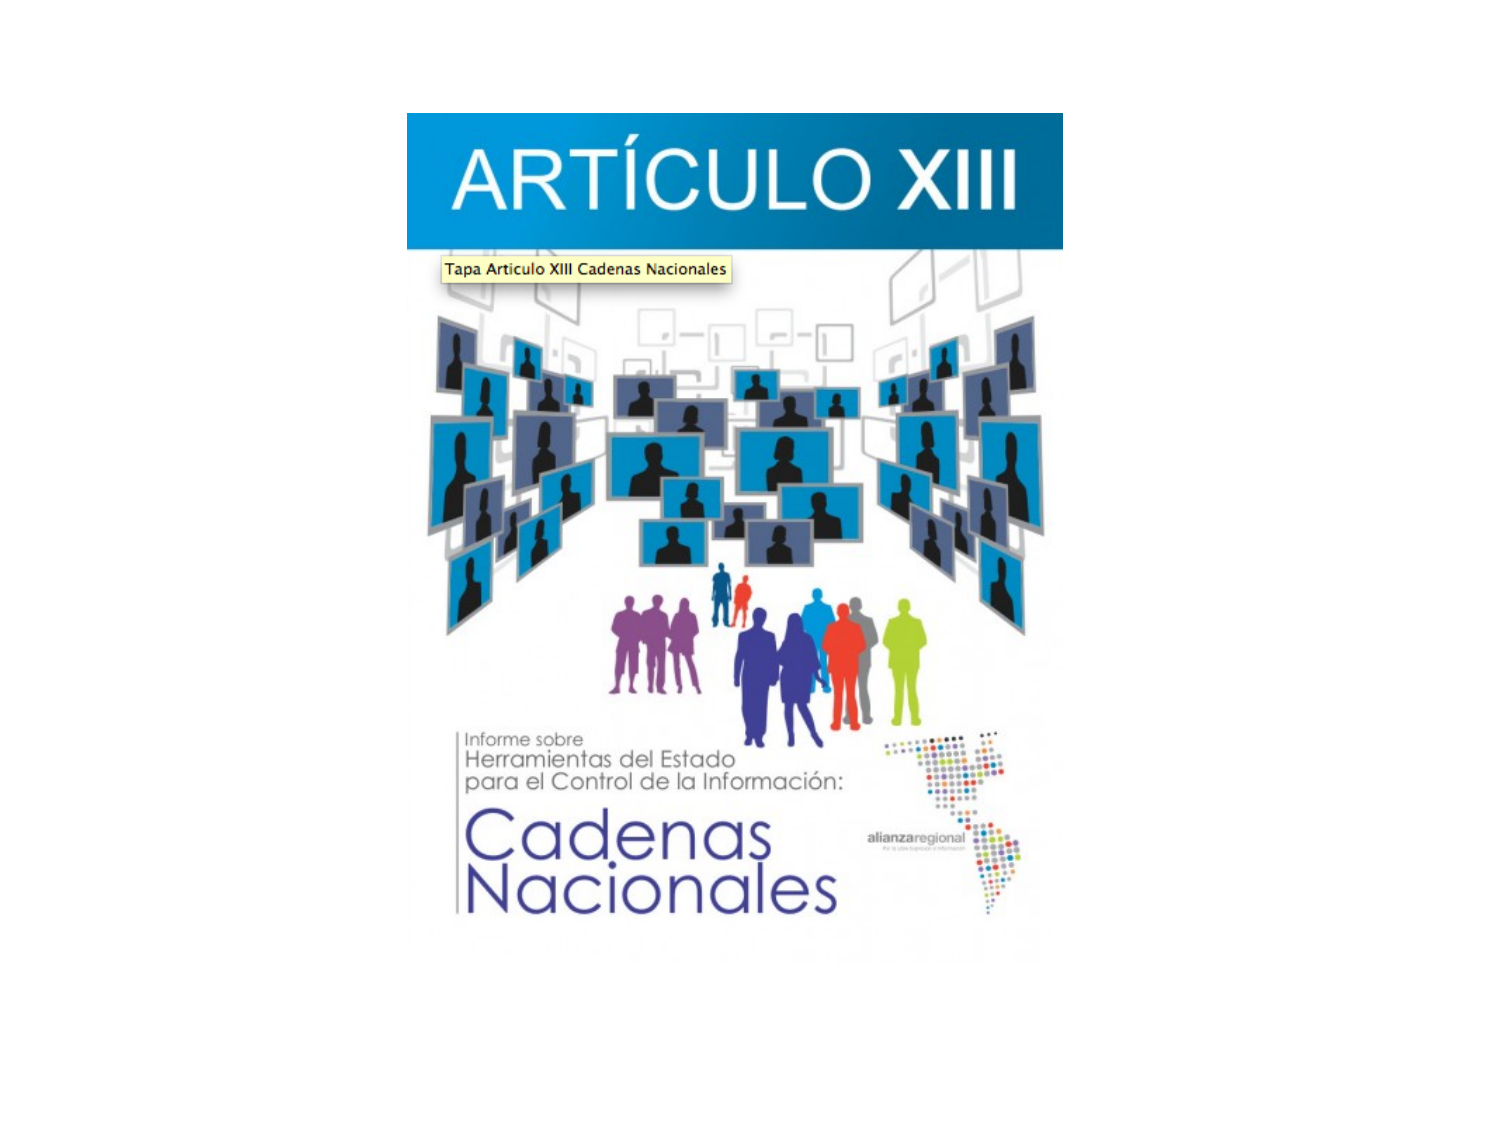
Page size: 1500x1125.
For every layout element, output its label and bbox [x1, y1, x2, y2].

picture [512, 149, 566, 210]
picture [768, 149, 807, 210]
picture [452, 149, 507, 211]
picture [1003, 149, 1016, 211]
picture [708, 148, 757, 211]
picture [407, 248, 1063, 965]
picture [646, 148, 700, 211]
picture [625, 133, 639, 210]
picture [897, 148, 952, 212]
picture [569, 149, 619, 210]
picture [980, 149, 993, 210]
picture [813, 147, 871, 211]
picture [956, 149, 969, 210]
